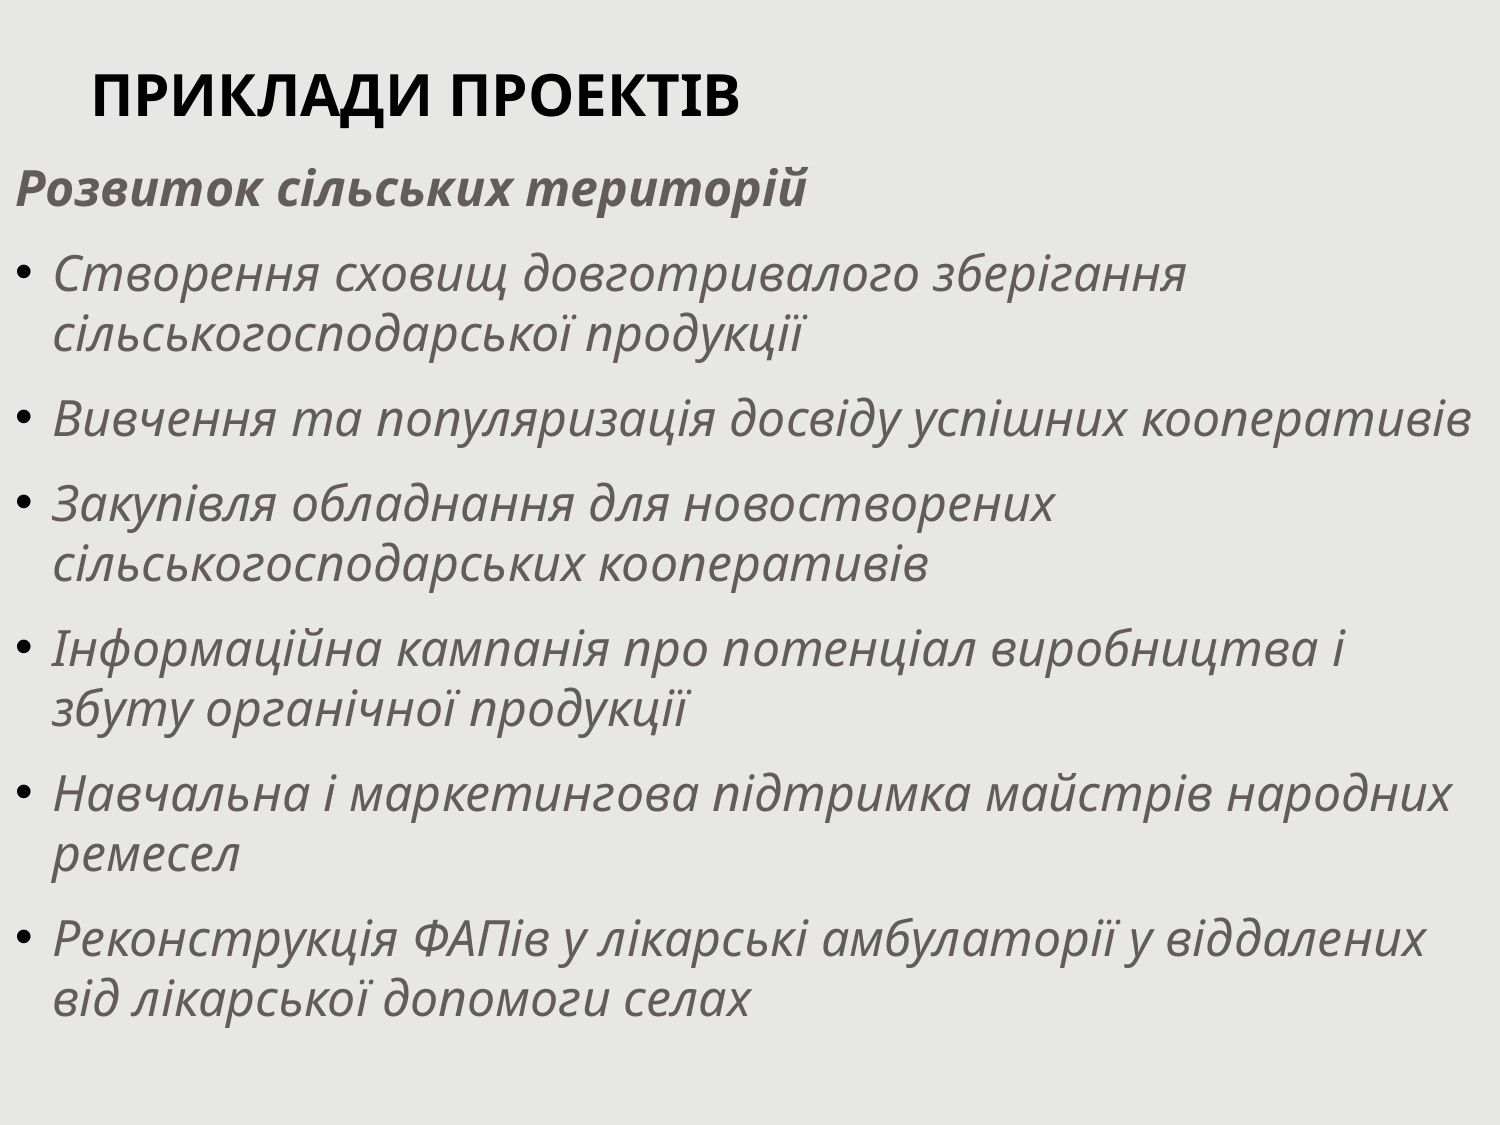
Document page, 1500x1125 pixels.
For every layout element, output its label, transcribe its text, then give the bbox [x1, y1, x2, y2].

list Розвиток сільських територій Створення сховищ довготривалого зберігання сільськогосподарської продукції Вивчення та популяризація досвіду успішних кооперативів Закупівля обладнання для новостворених сільськогосподарських кооперативів Інформаційна кампанія про потенціал виробництва і збуту органічної продукції Навчальна і маркетингова підтримка майстрів народних ремесел Реконструкція ФАПів у лікарські амбулаторії у віддалених від лікарської допомоги селах [0, 149, 1500, 977]
title ПРИКЛАДИ ПРОЕКТІВ [75, 19, 1425, 136]
